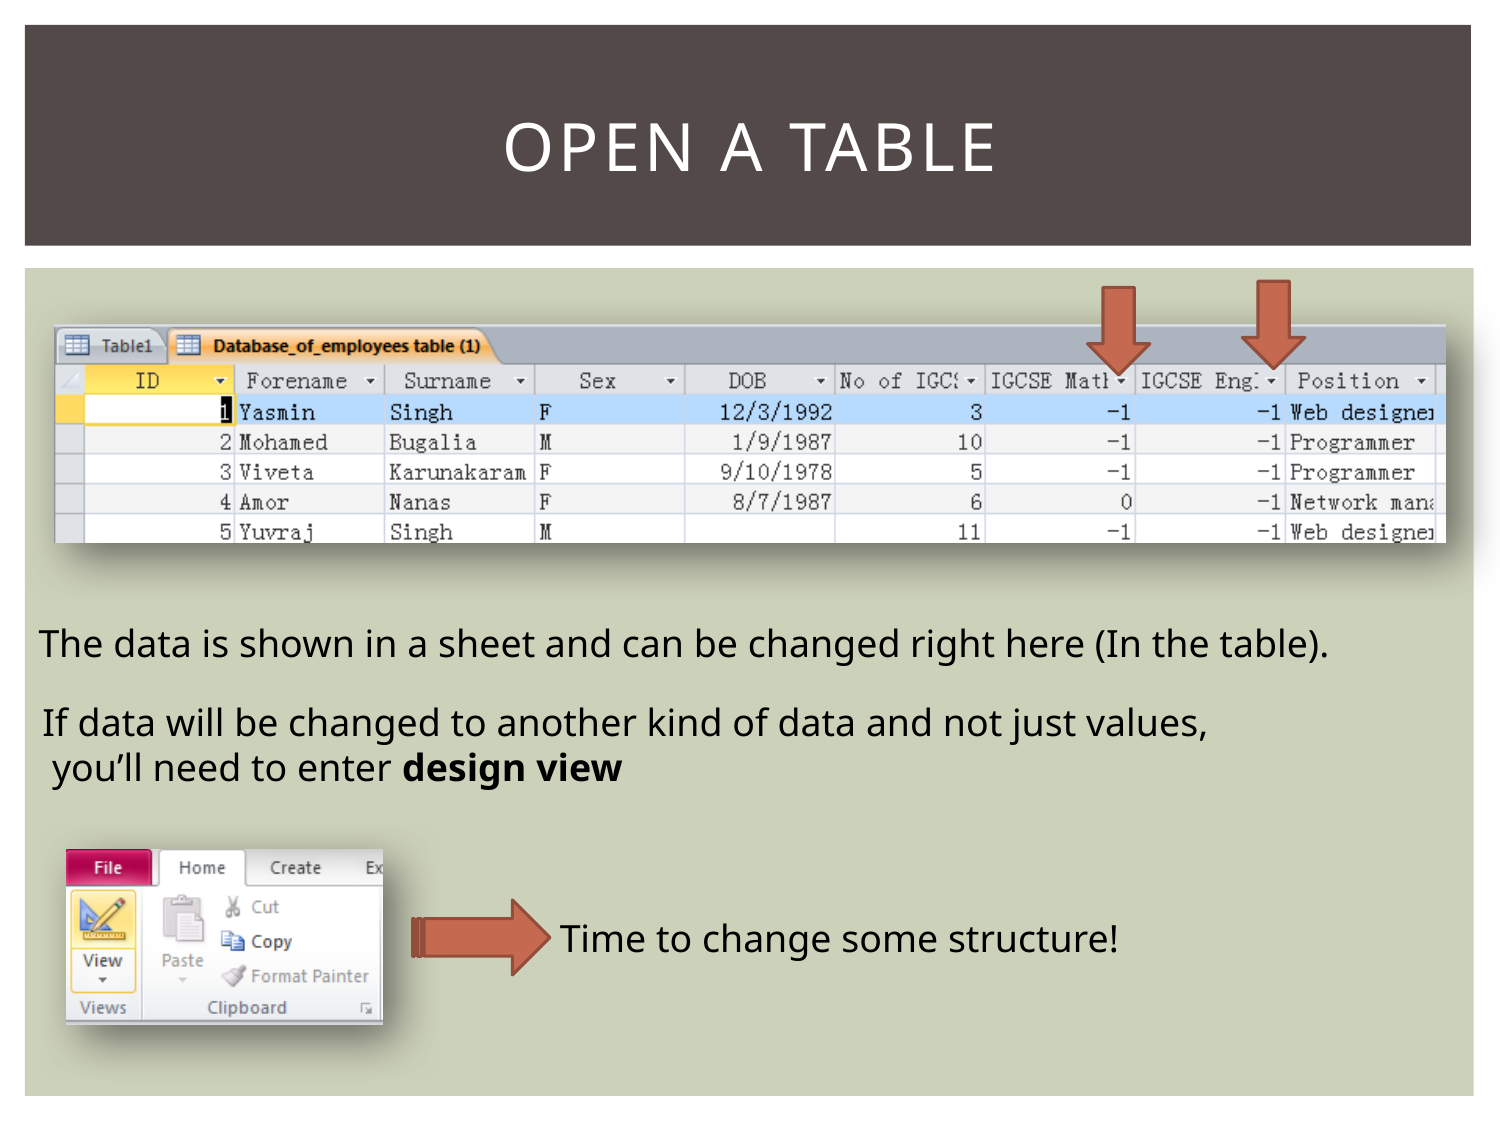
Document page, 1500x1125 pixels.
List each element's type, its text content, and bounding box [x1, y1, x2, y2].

text_box [411, 898, 552, 977]
picture [54, 324, 1446, 543]
text_box [1256, 279, 1291, 324]
text_box If data will be changed to another kind of data and not just values, you’ll need to enter design view [27, 692, 1225, 797]
text_box The data is shown in a sheet and can be changed right here (In the table). [23, 612, 1346, 673]
picture [66, 849, 383, 1026]
text_box [1101, 285, 1136, 324]
title Open a table [62, 58, 1438, 232]
text_box Time to change some structure! [545, 907, 1135, 967]
